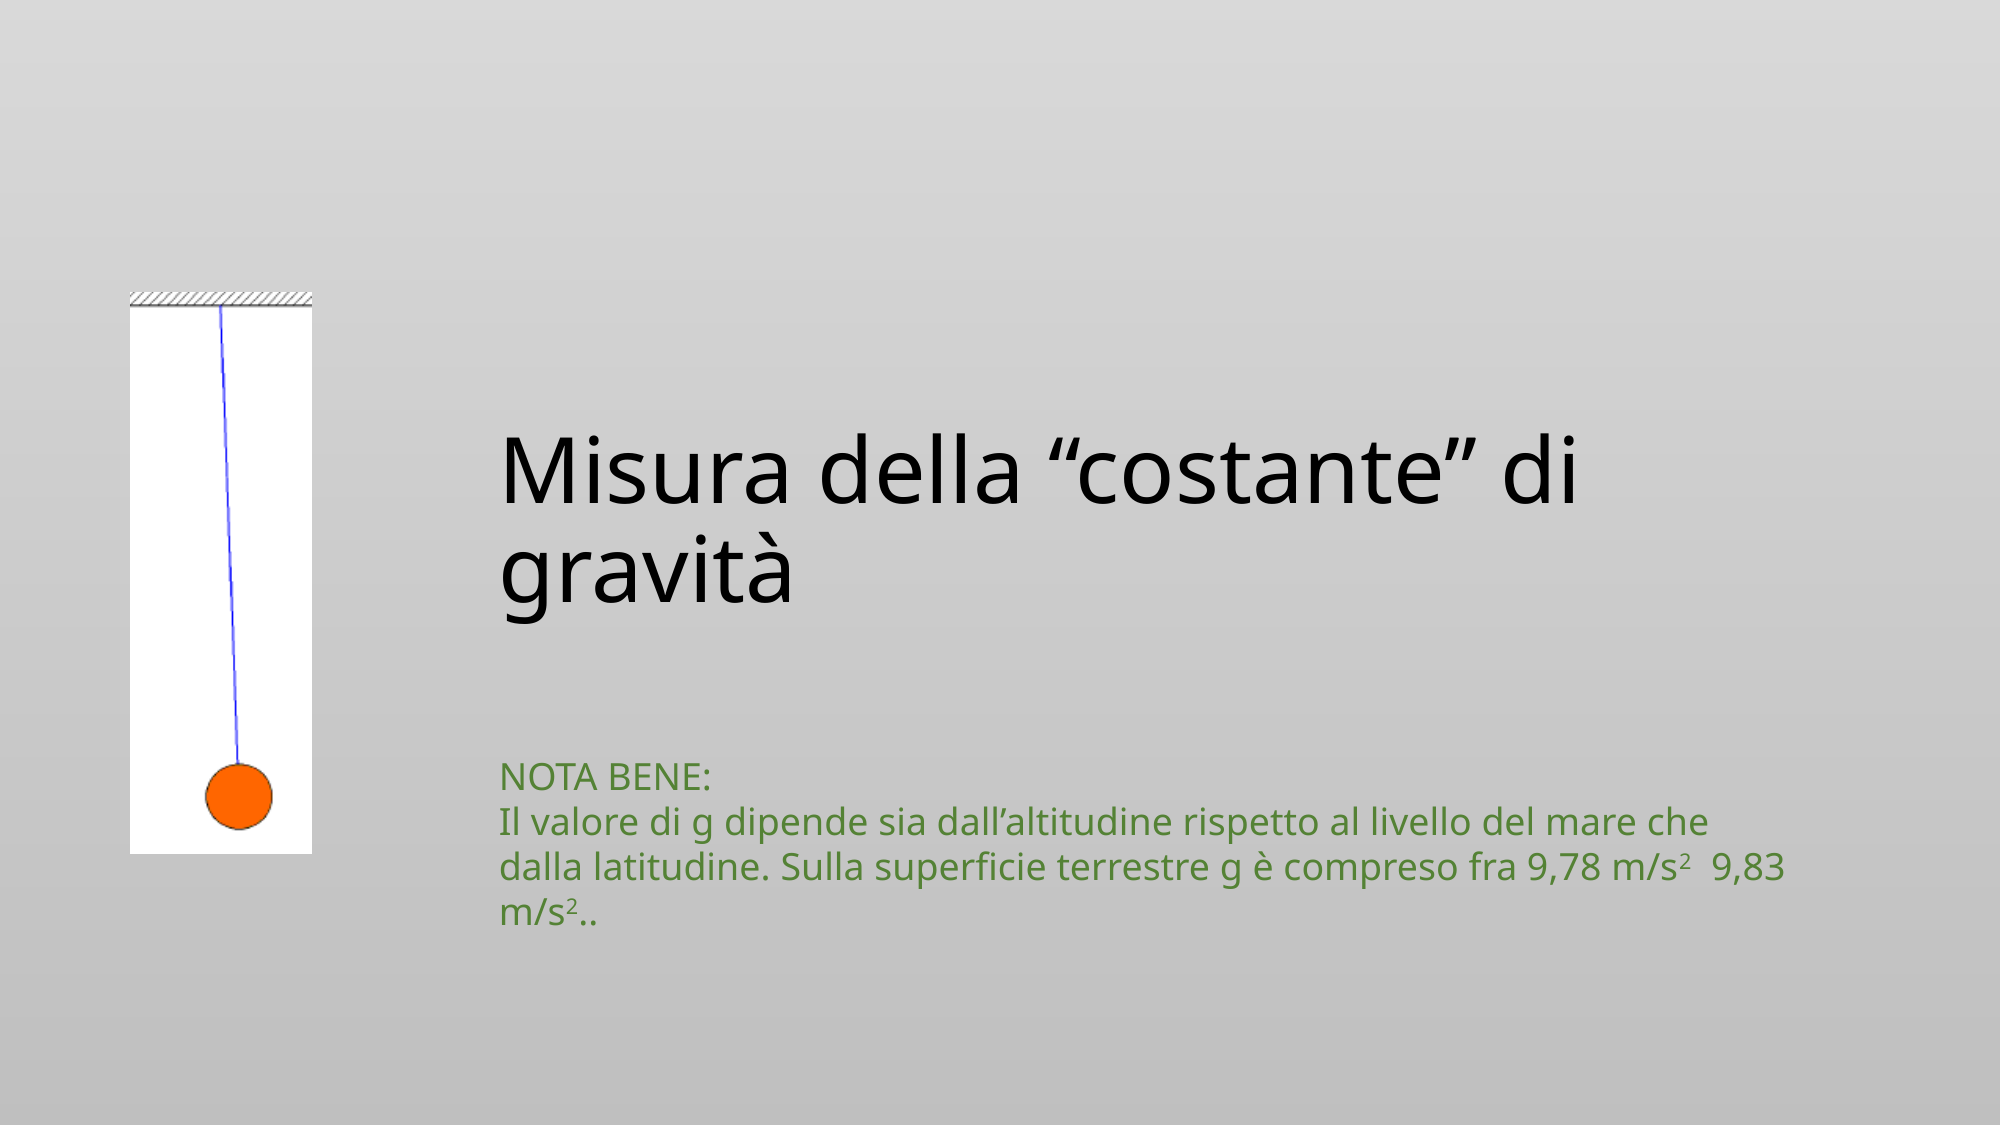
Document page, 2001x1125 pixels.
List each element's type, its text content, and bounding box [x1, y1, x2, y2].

title Misura della “costante” di gravità [483, 414, 1819, 632]
text_box NOTA BENE: Il valore di g dipende sia dall’altitudine rispetto al livello del mare che dalla latitudine. Sulla superficie terrestre g è compreso fra 9,78 m/s2 9,83 m/s2.. [483, 745, 1819, 941]
picture [130, 292, 312, 854]
